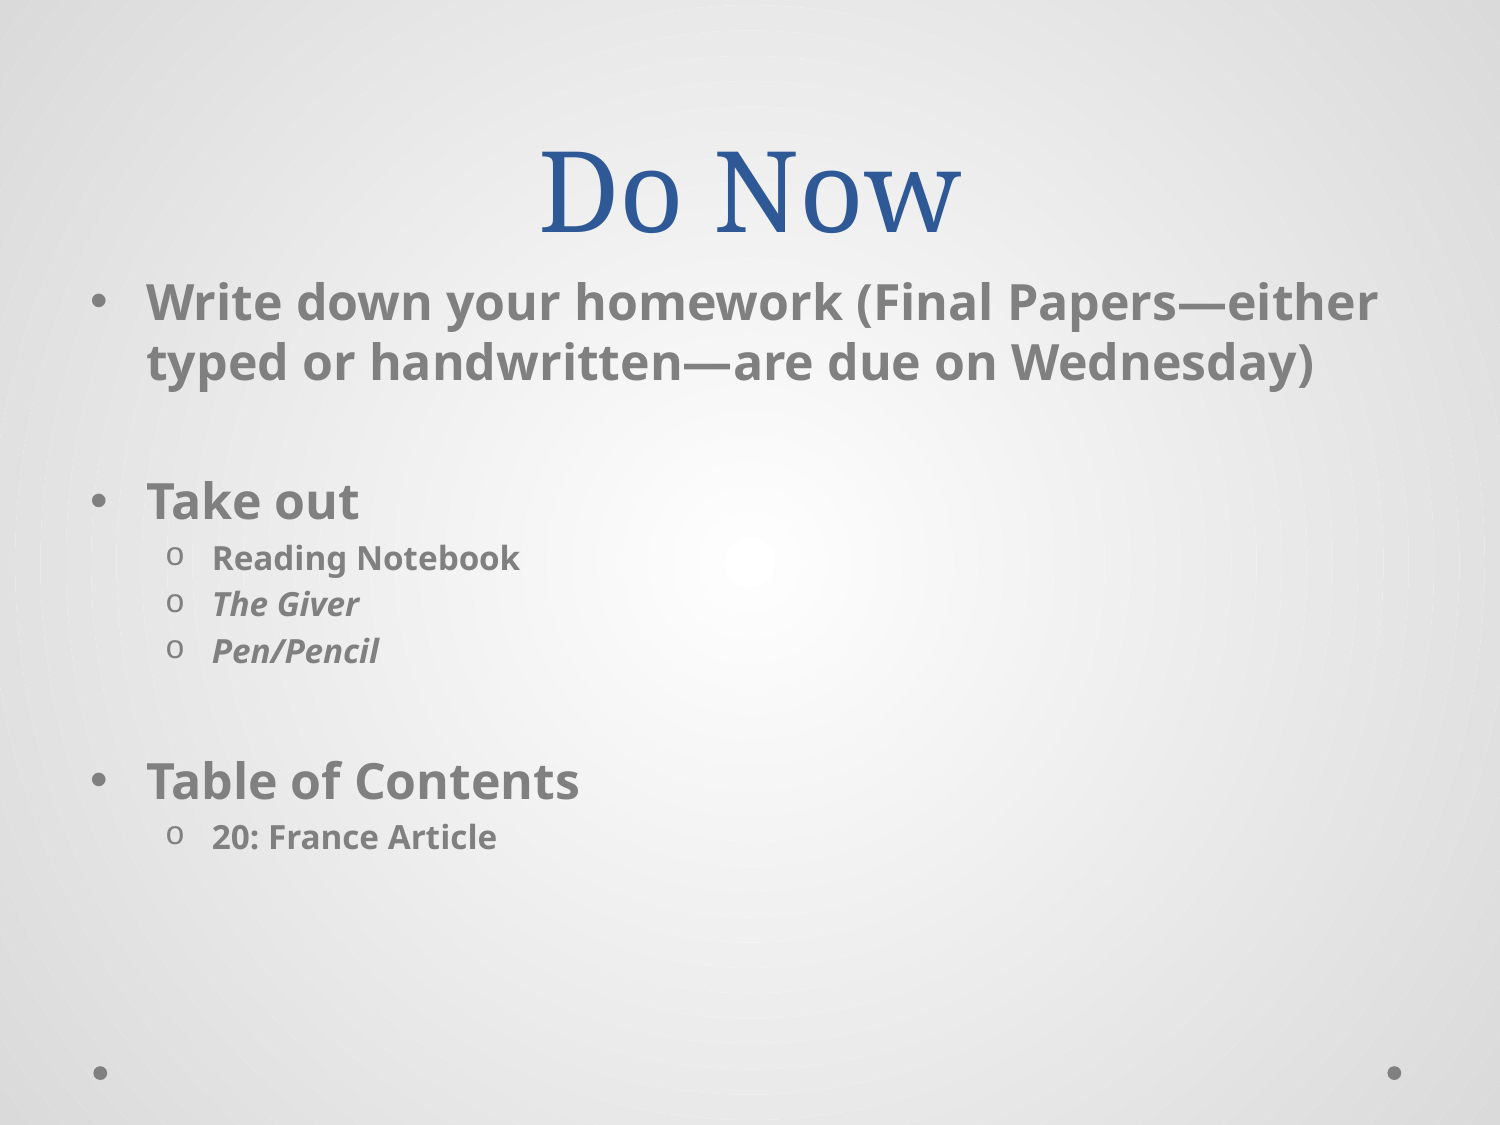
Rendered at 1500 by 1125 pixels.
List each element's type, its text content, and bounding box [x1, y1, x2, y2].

title Do Now [75, 0, 1425, 262]
list Write down your homework (Final Papers—either typed or handwritten—are due on Wednesday) Take out Reading Notebook The Giver Pen/Pencil Table of Contents 20: France Article [75, 262, 1425, 1005]
